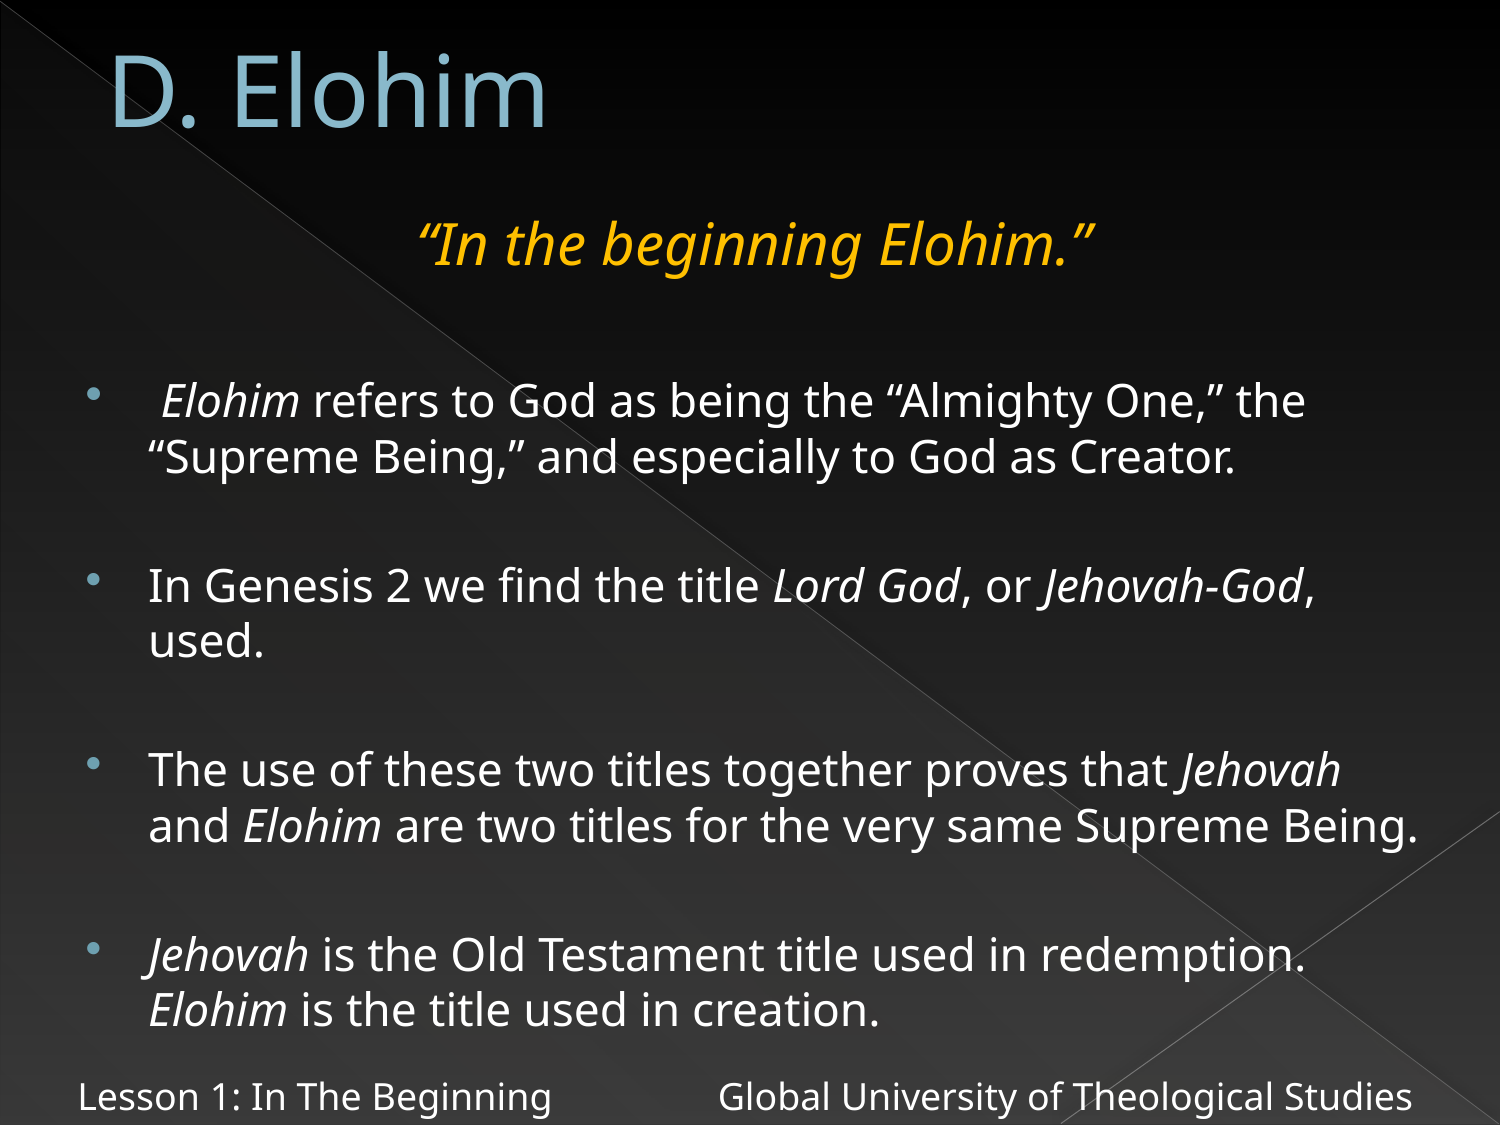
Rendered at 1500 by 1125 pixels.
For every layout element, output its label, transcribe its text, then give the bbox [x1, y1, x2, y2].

footer Lesson 1: In The Beginning Global University of Theological Studies [62, 1075, 1463, 1125]
text_box “In the beginning Elohim.” [324, 200, 1188, 300]
text_box [62, 275, 1438, 525]
title D. Elohim [12, 24, 1363, 150]
list Elohim refers to God as being the “Almighty One,” the “Supreme Being,” and especially to God as Creator. In Genesis 2 we find the title Lord God, or Jehovah-God, used. The use of these two titles together proves that Jehovah and Elohim are two titles for the very same Supreme Being. Jehovah is the Old Testament title used in redemption. Elohim is the title used in creation. [62, 525, 1438, 1063]
